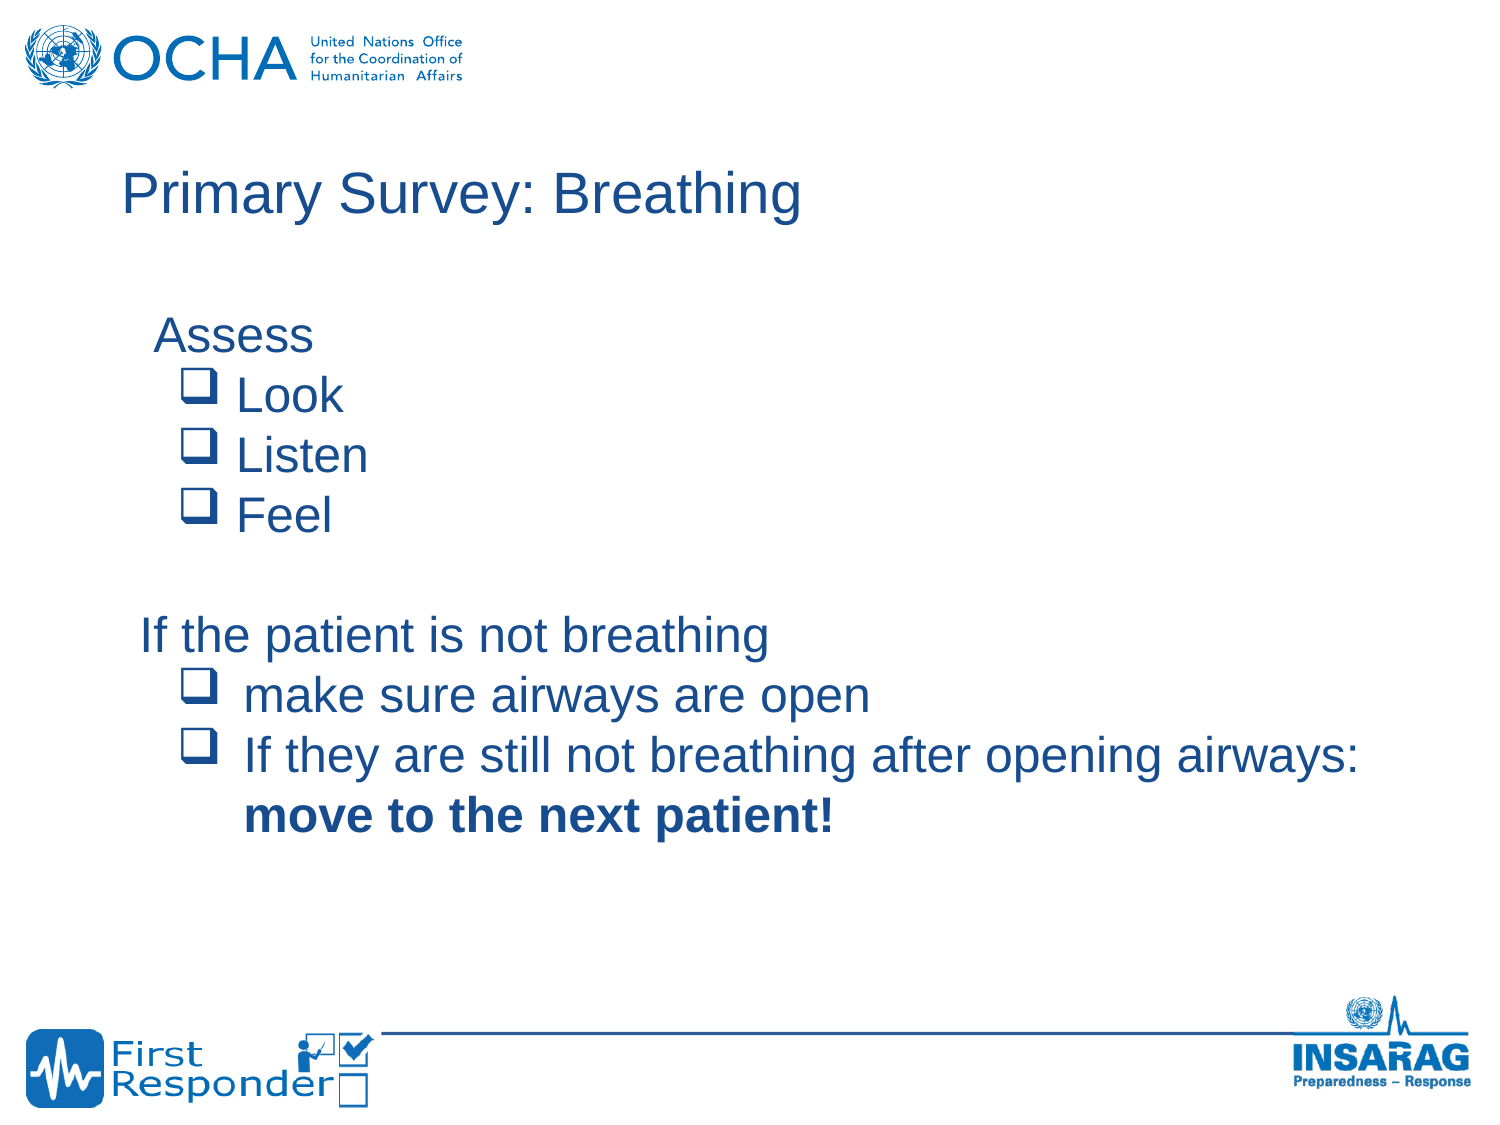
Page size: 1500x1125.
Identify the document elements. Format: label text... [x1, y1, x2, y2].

picture [1287, 995, 1471, 1094]
text_box Primary Survey: Breathing [100, 147, 1239, 233]
text_box Assess Look Listen Feel If the patient is not breathing make sure airways are open If they are still not breathing after opening airways: move to the next patient! [118, 295, 1406, 850]
picture [24, 1024, 375, 1113]
